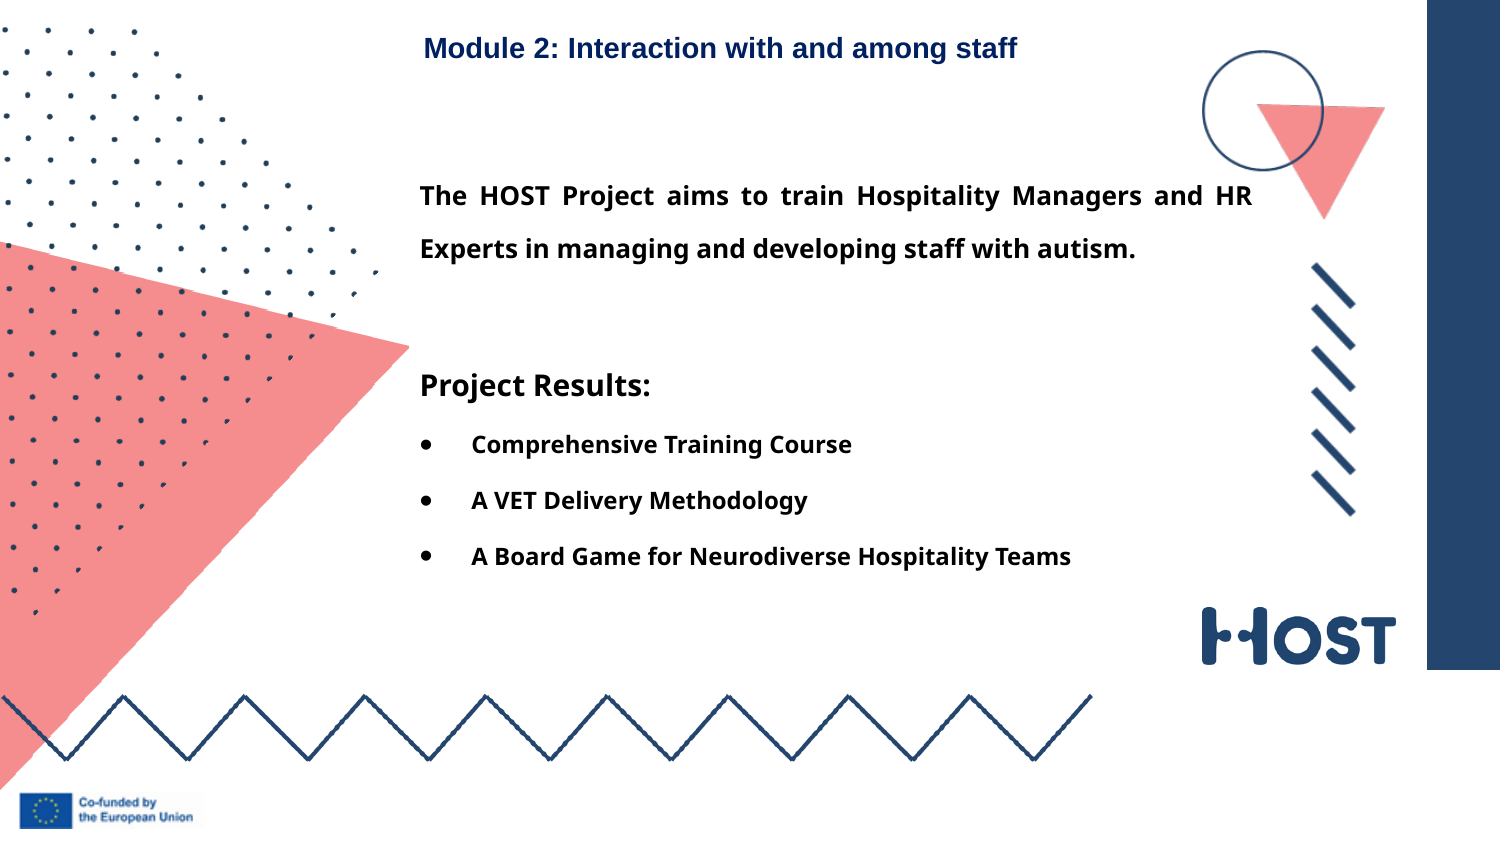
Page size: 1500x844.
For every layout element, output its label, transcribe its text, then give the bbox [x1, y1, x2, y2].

picture [1310, 261, 1357, 519]
picture [1202, 607, 1396, 665]
picture [0, 23, 1093, 844]
list The HOST Project aims to train Hospitality Managers and HR Experts in managing and developing staff with autism. Project Results: Comprehensive Training Course A VET Delivery Methodology A Board Game for Neurodiverse Hospitality Teams [404, 144, 1268, 591]
picture [1427, 0, 1500, 670]
picture [1202, 50, 1385, 220]
text_box Module 2: Interaction with and among staff [408, 10, 1136, 68]
